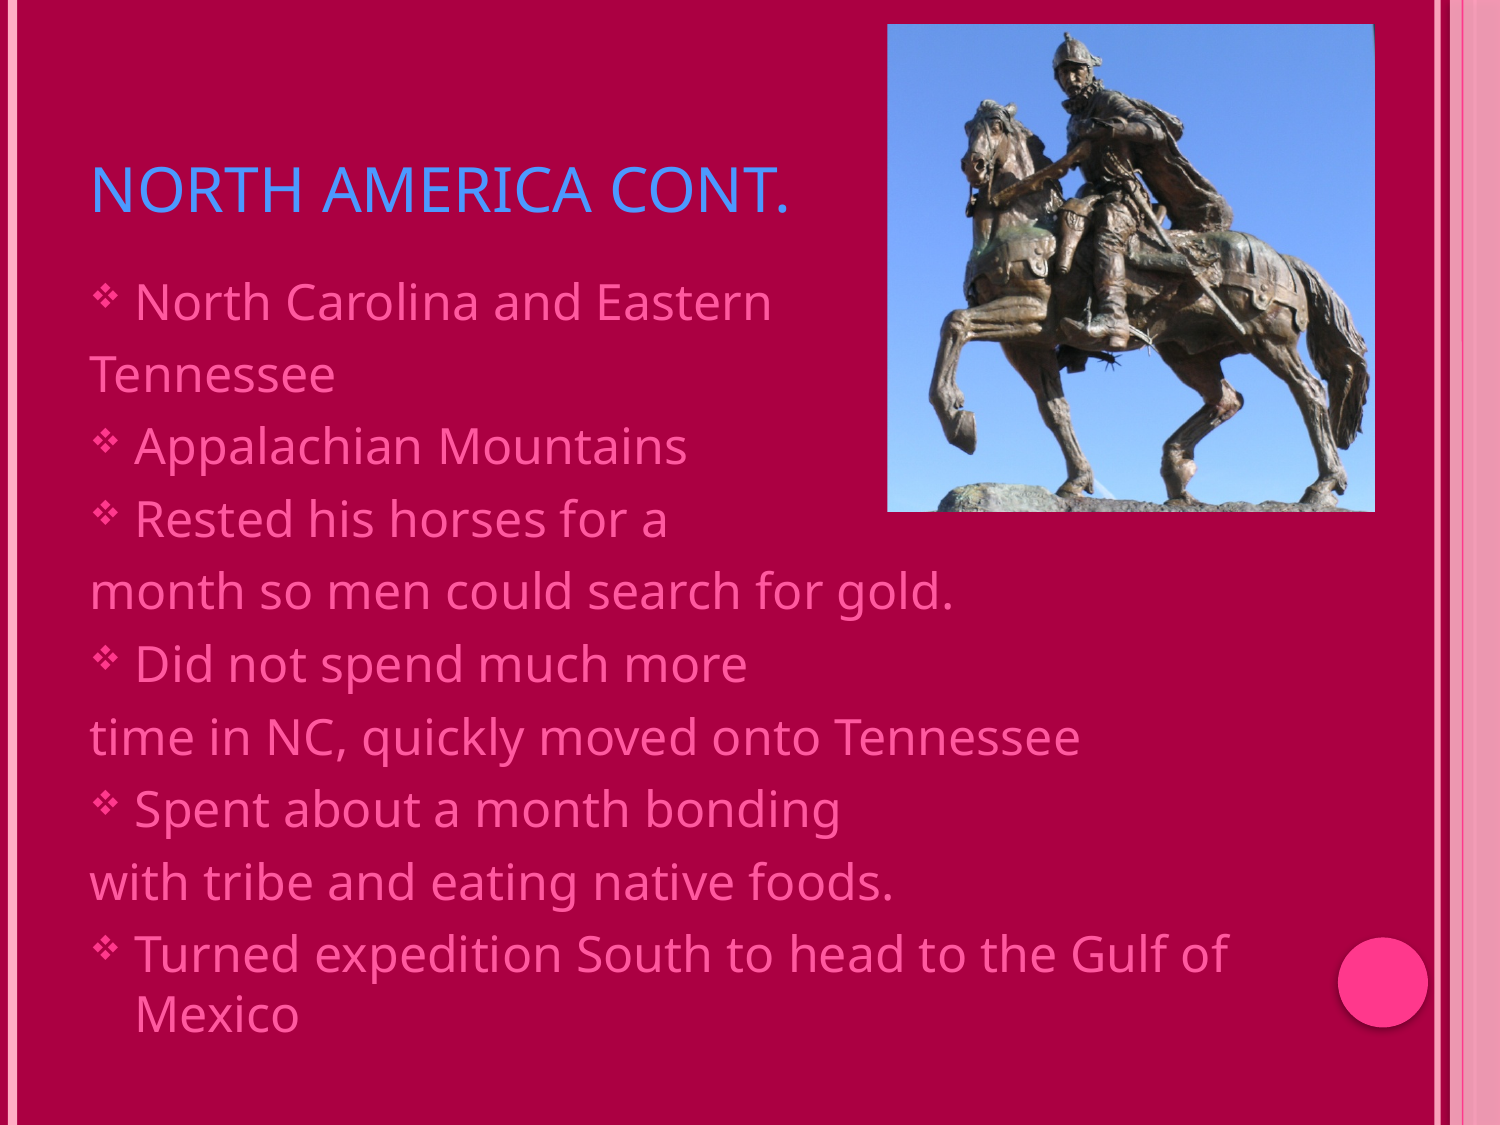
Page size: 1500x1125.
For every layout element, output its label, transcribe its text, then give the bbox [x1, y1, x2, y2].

list North Carolina and Eastern Tennessee Appalachian Mountains Rested his horses for a month so men could search for gold. Did not spend much more time in NC, quickly moved onto Tennessee Spent about a month bonding with tribe and eating native foods. Turned expedition South to head to the Gulf of Mexico [75, 262, 1300, 1062]
picture [886, 24, 1376, 512]
title North America cont. [75, 45, 881, 233]
